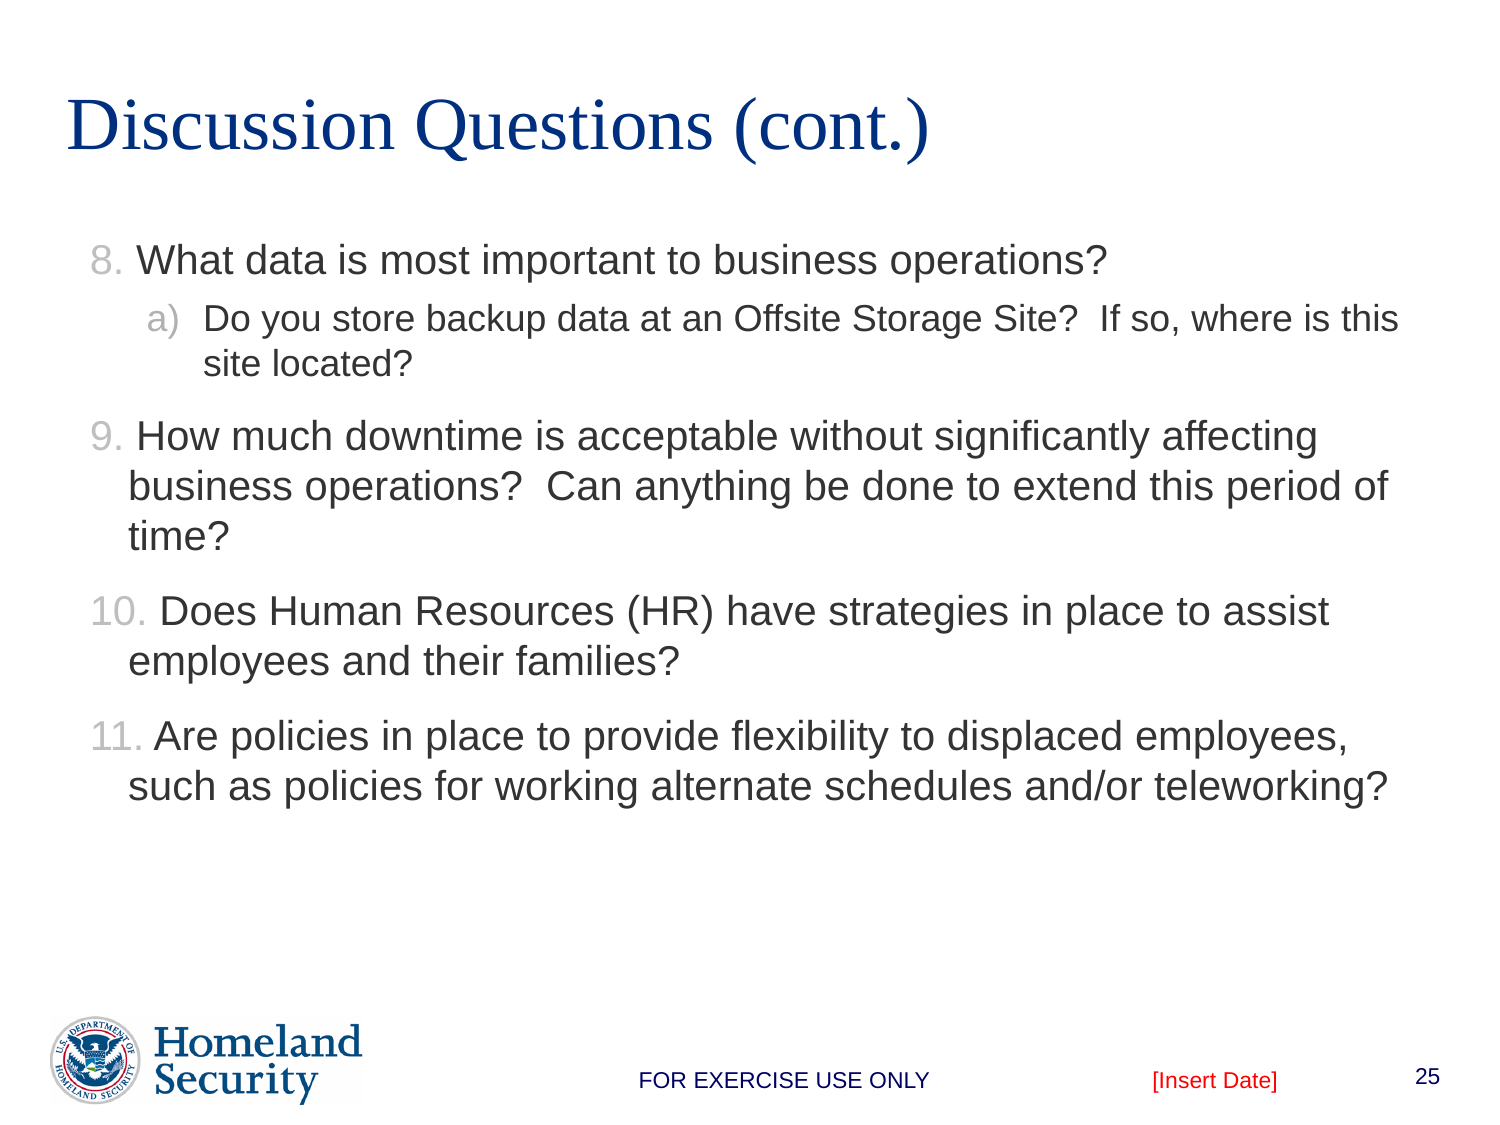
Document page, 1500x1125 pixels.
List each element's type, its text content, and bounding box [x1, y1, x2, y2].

slide_number 25 [1399, 1053, 1476, 1097]
picture [50, 1016, 363, 1105]
list 8. What data is most important to business operations? Do you store backup data at an Offsite Storage Site? If so, where is this site located? 9. How much downtime is acceptable without significantly affecting business operations? Can anything be done to extend this period of time? 10. Does Human Resources (HR) have strategies in place to assist employees and their families? 11. Are policies in place to provide flexibility to displaced employees, such as policies for working alternate schedules and/or teleworking? [75, 224, 1425, 968]
title Discussion Questions (cont.) [51, 0, 1278, 173]
